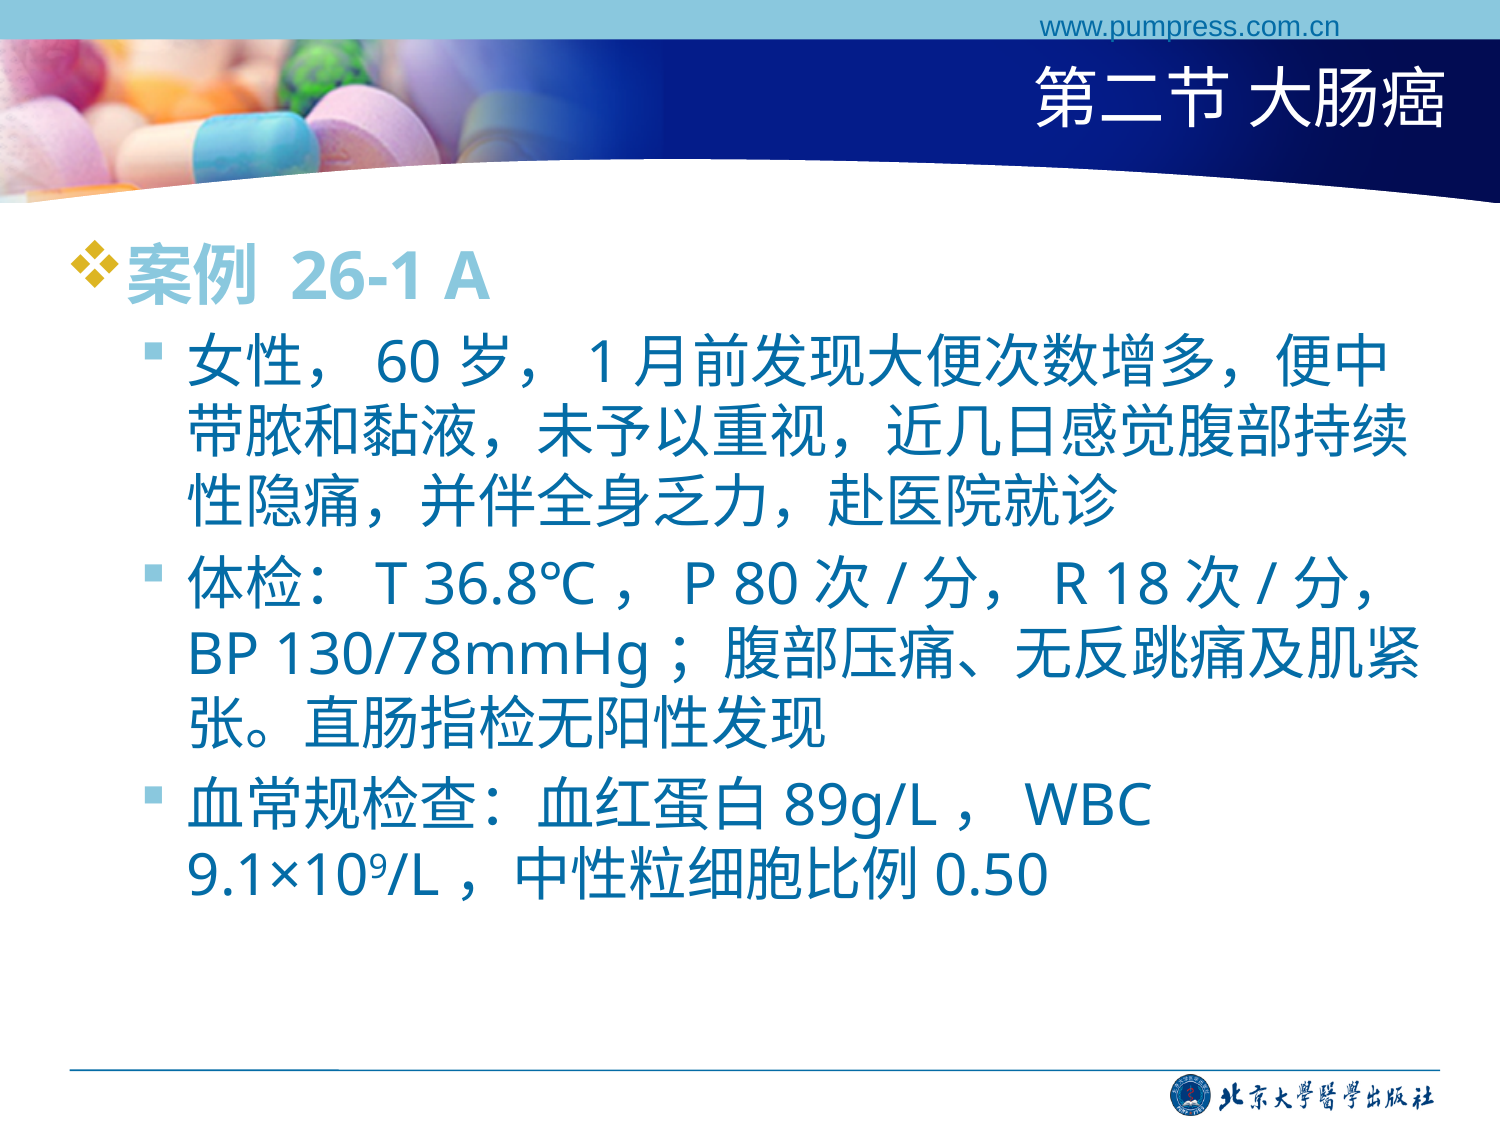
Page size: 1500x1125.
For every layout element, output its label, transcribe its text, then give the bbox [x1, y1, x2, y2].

slide_number www.pumpress.com.cn [1025, 0, 1463, 38]
picture [0, 40, 1500, 203]
picture [1170, 1074, 1436, 1118]
title 第二节 大肠癌 [137, 49, 1463, 143]
list 案例 26-1 A 女性，60岁，1月前发现大便次数增多，便中带脓和黏液，未予以重视，近几日感觉腹部持续性隐痛，并伴全身乏力，赴医院就诊 体检：T 36.8℃，P 80次/分，R 18次/分，BP 130/78mmHg；腹部压痛、无反跳痛及肌紧张。直肠指检无阳性发现 血常规检查：血红蛋白89g/L，WBC 9.1×109/L，中性粒细胞比例0.50 [49, 224, 1463, 1026]
